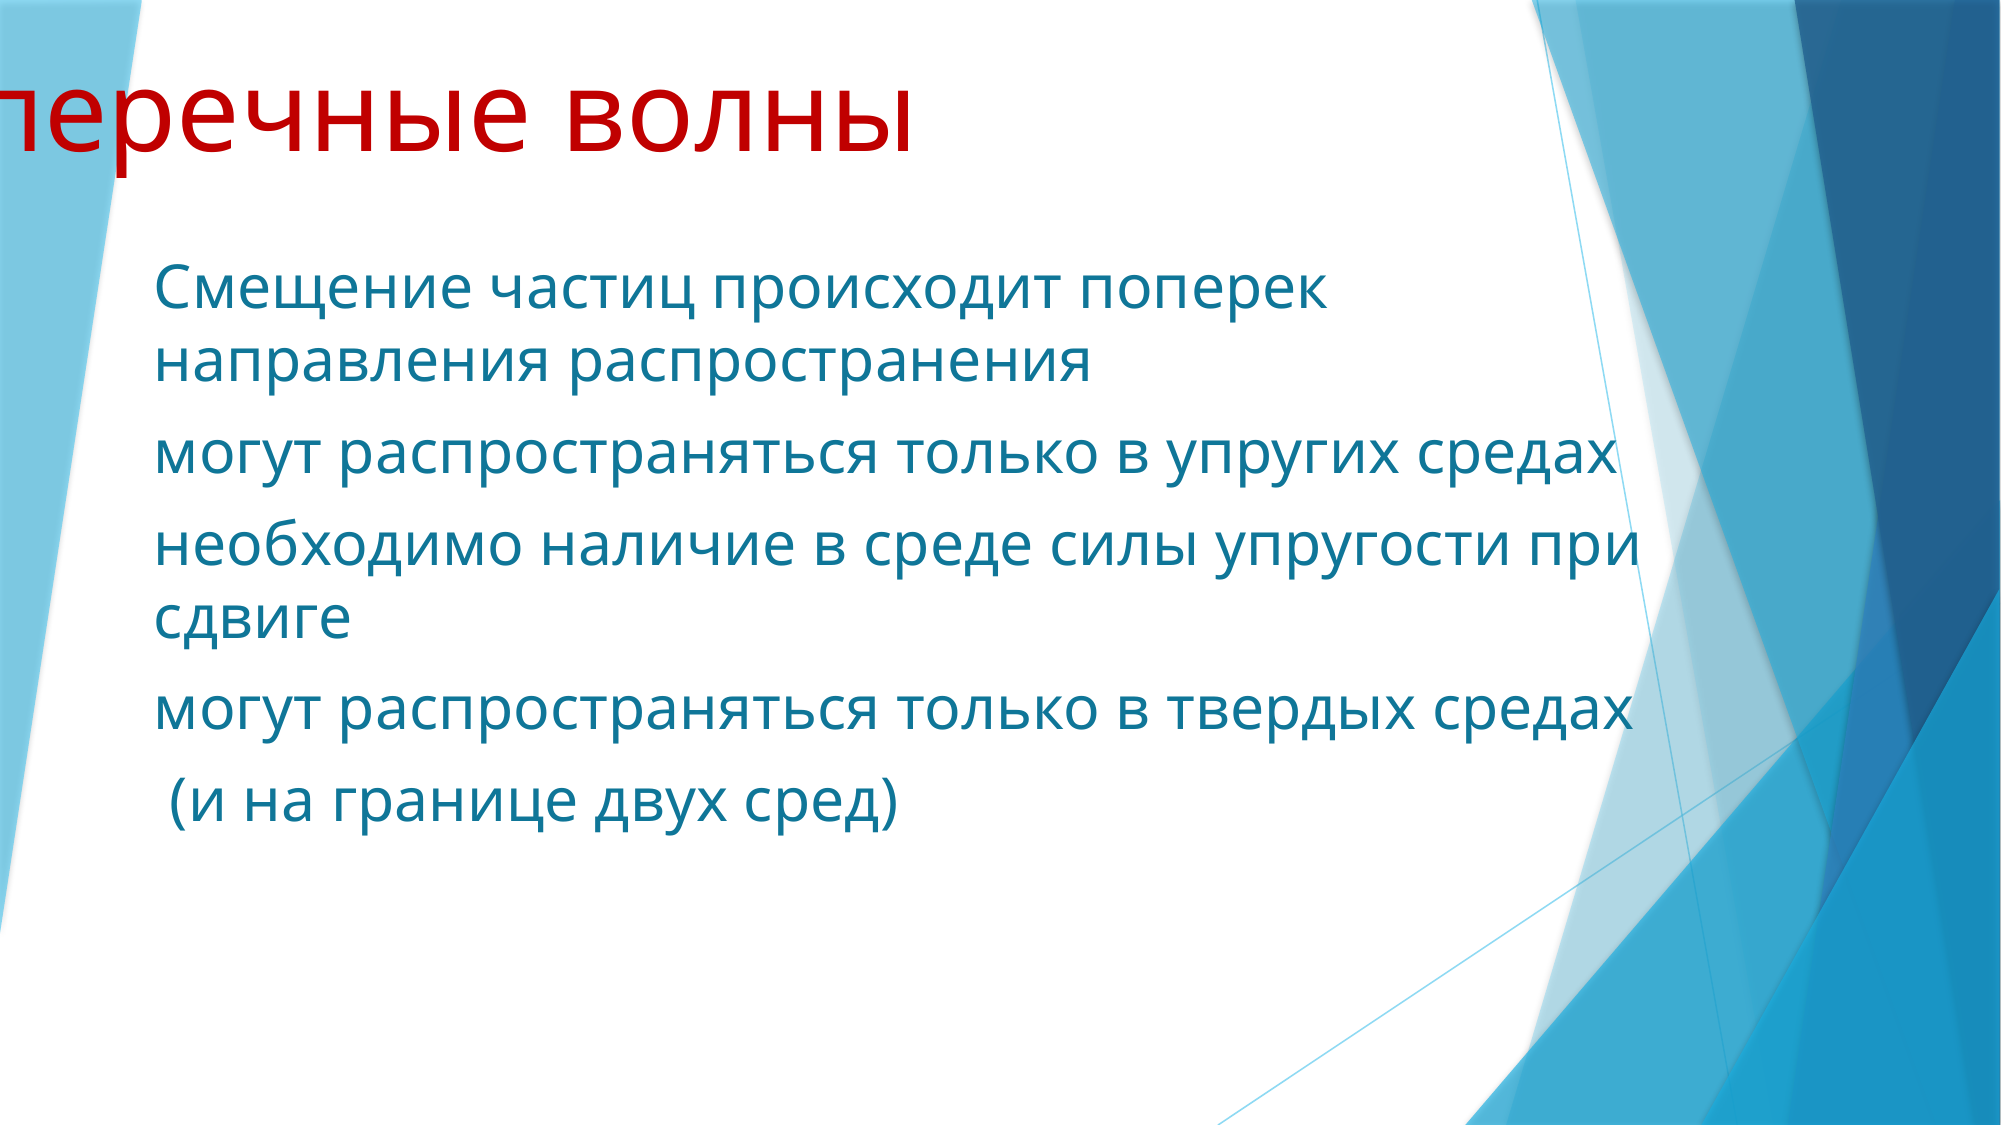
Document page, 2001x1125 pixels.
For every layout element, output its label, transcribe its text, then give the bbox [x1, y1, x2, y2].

title Поперечные волны [0, 29, 934, 182]
subtitle Смещение частиц происходит поперек направления распространения могут распространяться только в упругих средах необходимо наличие в среде силы упругости при сдвиге могут распространяться только в твердых средах (и на границе двух сред) [138, 240, 1678, 851]
